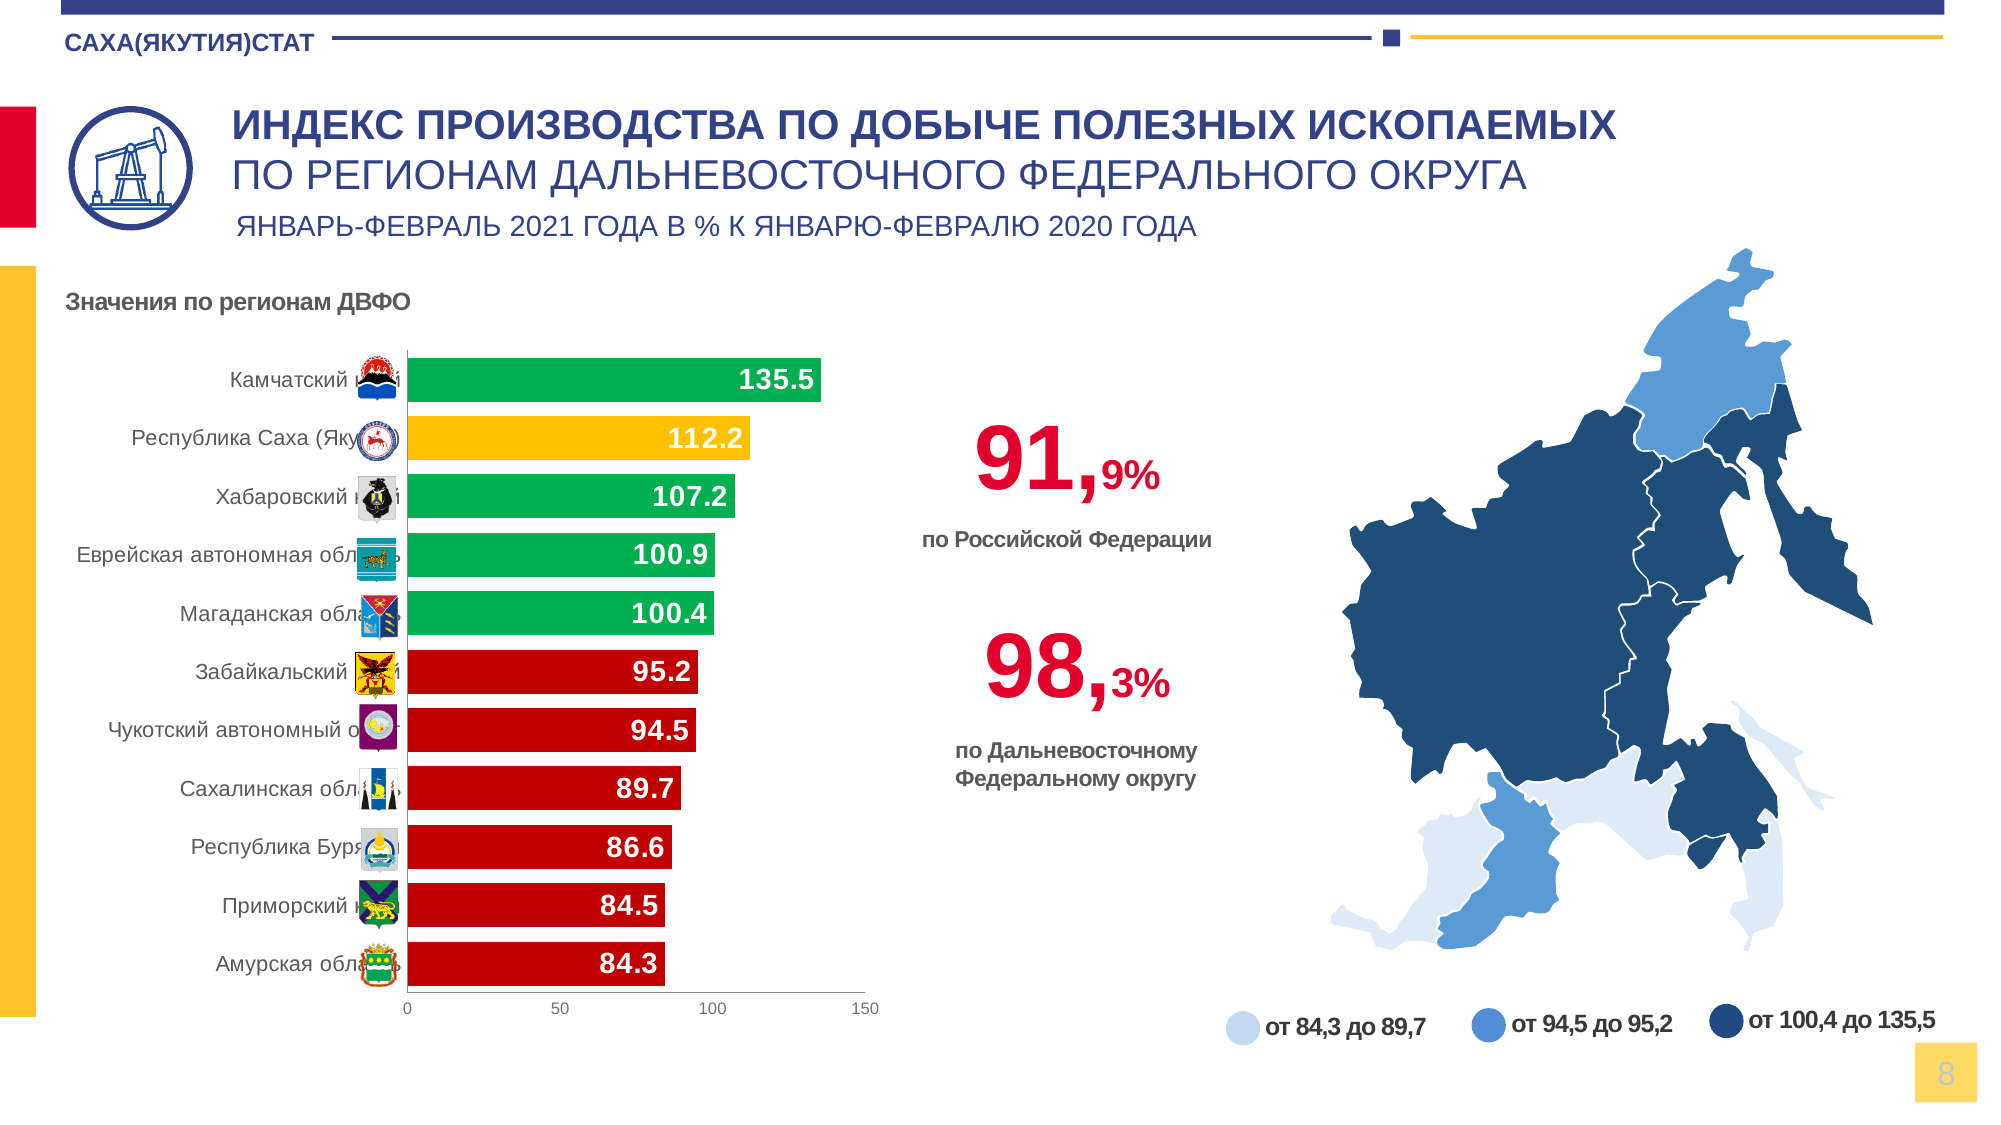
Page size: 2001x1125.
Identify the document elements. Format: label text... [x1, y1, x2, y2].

text_box Значения по регионам ДВФО [50, 278, 766, 324]
slide_number 8 [1915, 1042, 1978, 1103]
text_box ЯНВАРЬ-ФЕВРАЛЬ 2021 ГОДА В % К ЯНВАРЮ-ФЕВРАЛЮ 2020 ГОДА [220, 200, 1326, 246]
text_box по Российской Федерации [909, 517, 1233, 560]
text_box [1330, 247, 1873, 952]
text_box 98,3% [969, 598, 1190, 724]
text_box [1709, 995, 1952, 1042]
chart [51, 337, 909, 1058]
text_box 91,9% [960, 390, 1180, 516]
list ИНДЕКС ПРОИЗВОДСТВА ПО ДОБЫЧЕ ПОЛЕЗНЫХ ИСКОПАЕМЫХ ПО РЕГИОНАМ ДАЛЬНЕВОСТОЧНОГО ФЕДЕРАЛЬНОГО ОКРУГА [216, 90, 1931, 173]
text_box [1471, 1000, 1689, 1046]
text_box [236, 29, 1943, 116]
text_box САХА(ЯКУТИЯ)СТАТ [47, 17, 332, 65]
text_box по Дальневосточному Федеральному округу [940, 728, 1230, 799]
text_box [1225, 1003, 1443, 1049]
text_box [71, 109, 190, 228]
